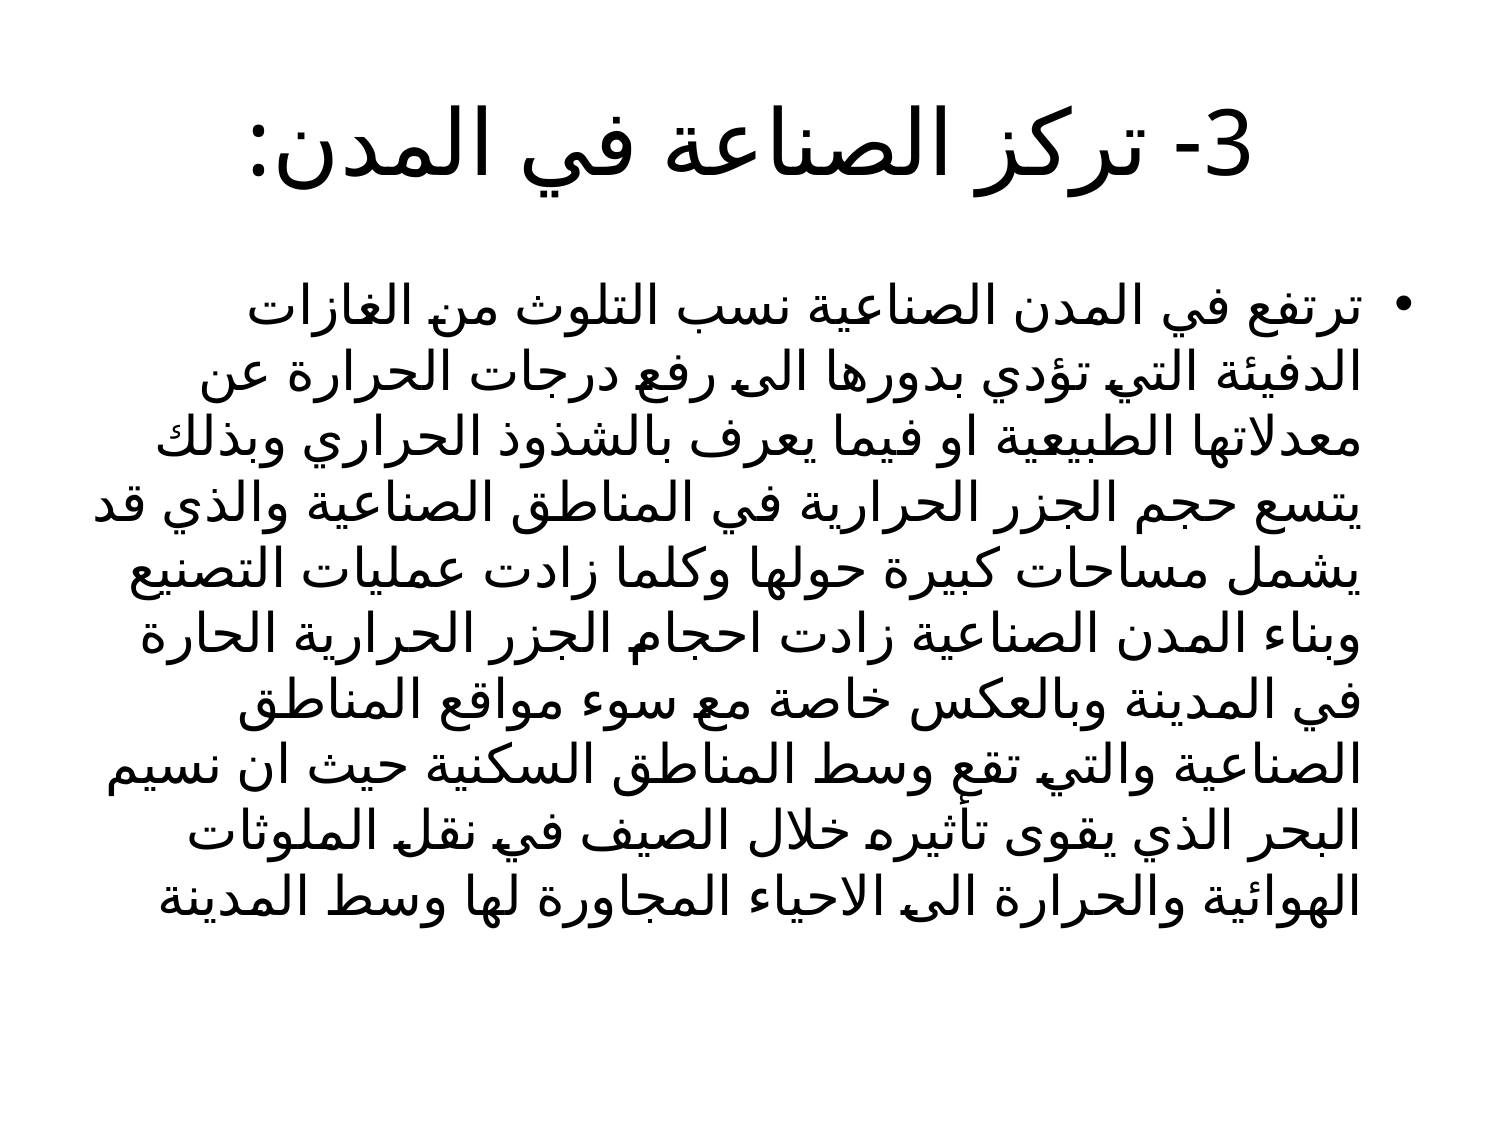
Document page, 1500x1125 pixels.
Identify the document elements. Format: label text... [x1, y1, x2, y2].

title 3- تركز الصناعة في المدن: [75, 45, 1425, 233]
list ترتفع في المدن الصناعية نسب التلوث من الغازات الدفيئة التي تؤدي بدورها الى رفع درجات الحرارة عن معدلاتها الطبيعية او فيما يعرف بالشذوذ الحراري وبذلك يتسع حجم الجزر الحرارية في المناطق الصناعية والذي قد يشمل مساحات كبيرة حولها وكلما زادت عمليات التصنيع وبناء المدن الصناعية زادت احجام الجزر الحرارية الحارة في المدينة وبالعكس خاصة مع سوء مواقع المناطق الصناعية والتي تقع وسط المناطق السكنية حيث ان نسيم البحر الذي يقوى تأثيره خلال الصيف في نقل الملوثات الهوائية والحرارة الى الاحياء المجاورة لها وسط المدينة [75, 262, 1425, 1005]
